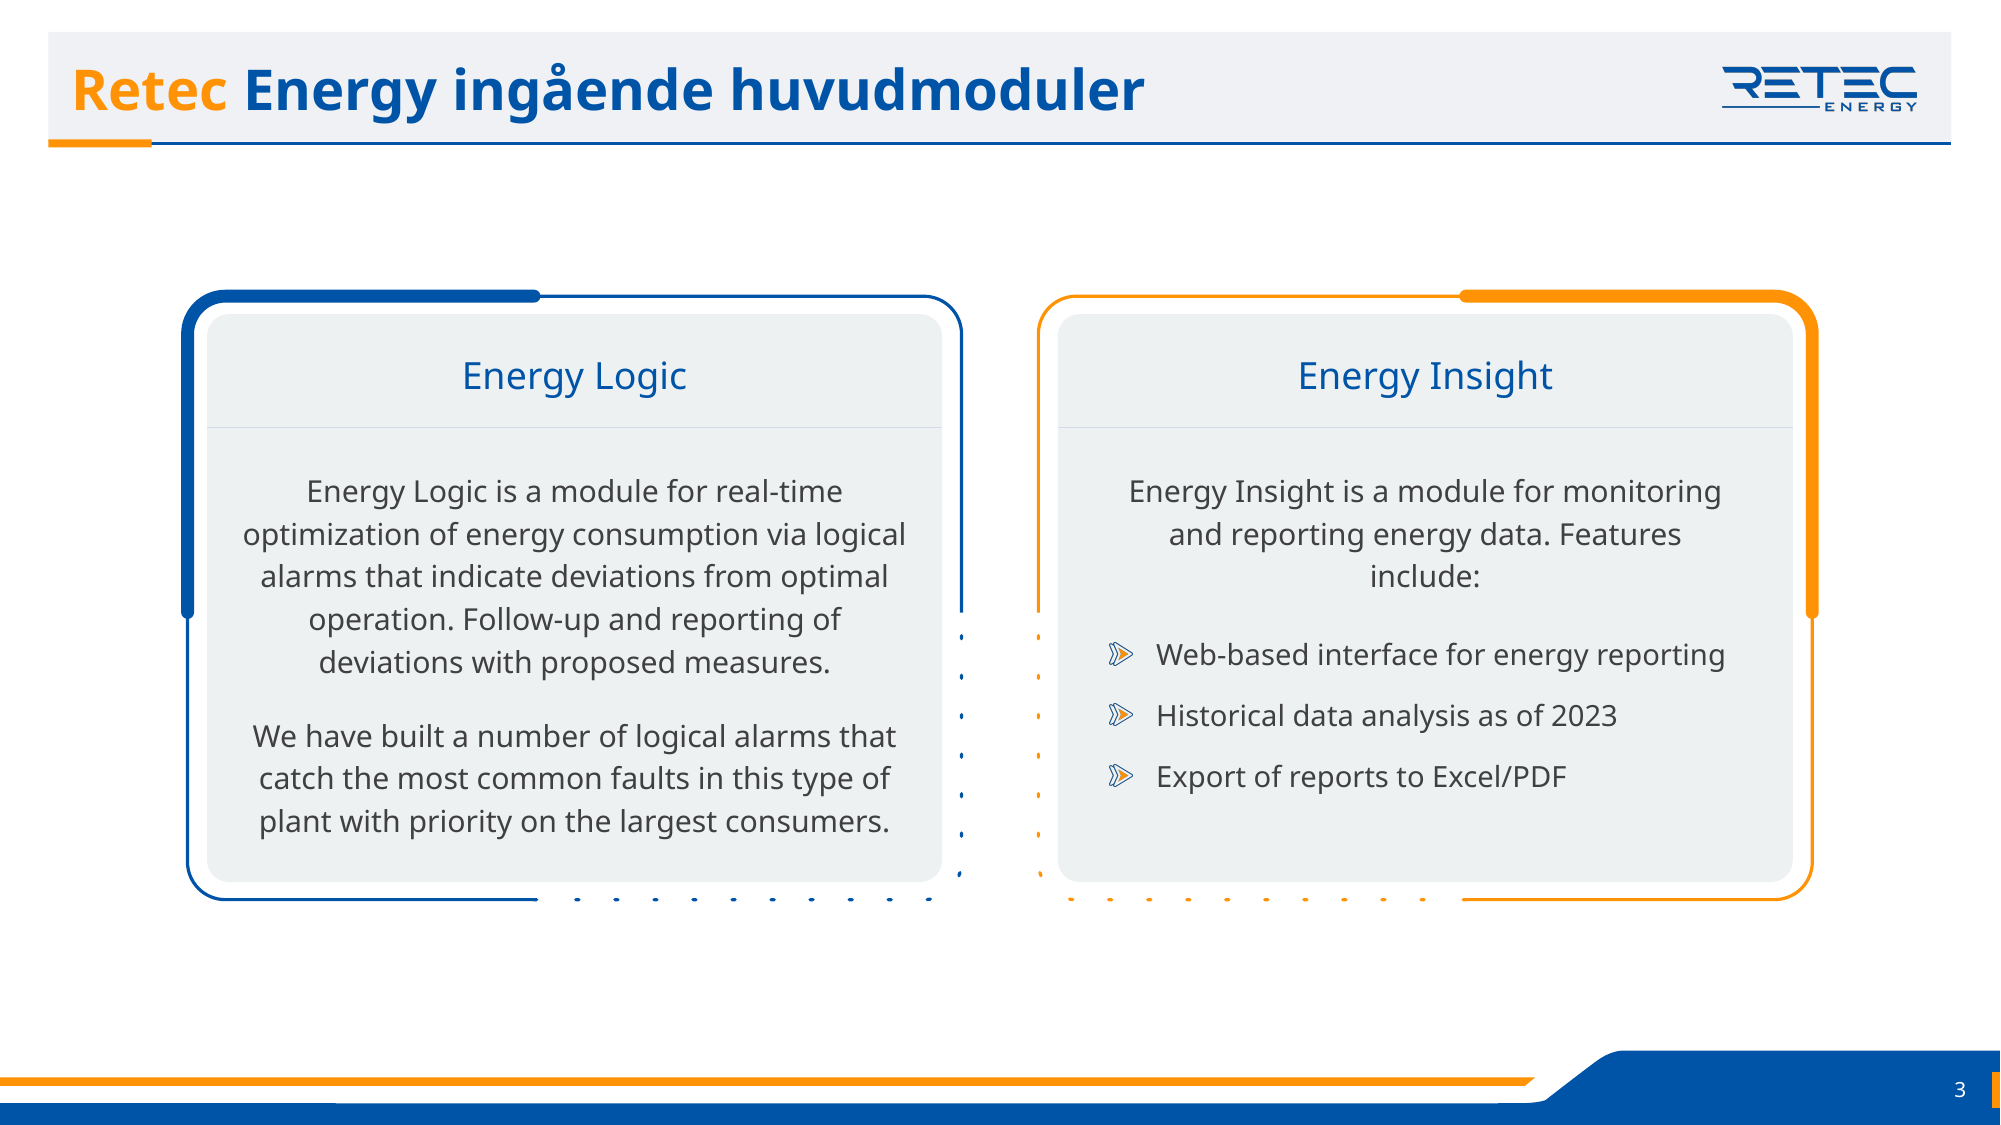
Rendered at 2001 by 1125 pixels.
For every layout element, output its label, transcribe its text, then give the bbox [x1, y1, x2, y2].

text_box [47, 31, 1952, 143]
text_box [178, 286, 1822, 904]
text_box [47, 138, 153, 148]
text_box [0, 1050, 2000, 1125]
text_box Retec Energy ingående huvudmoduler [56, 46, 1450, 129]
picture [1720, 64, 1919, 115]
